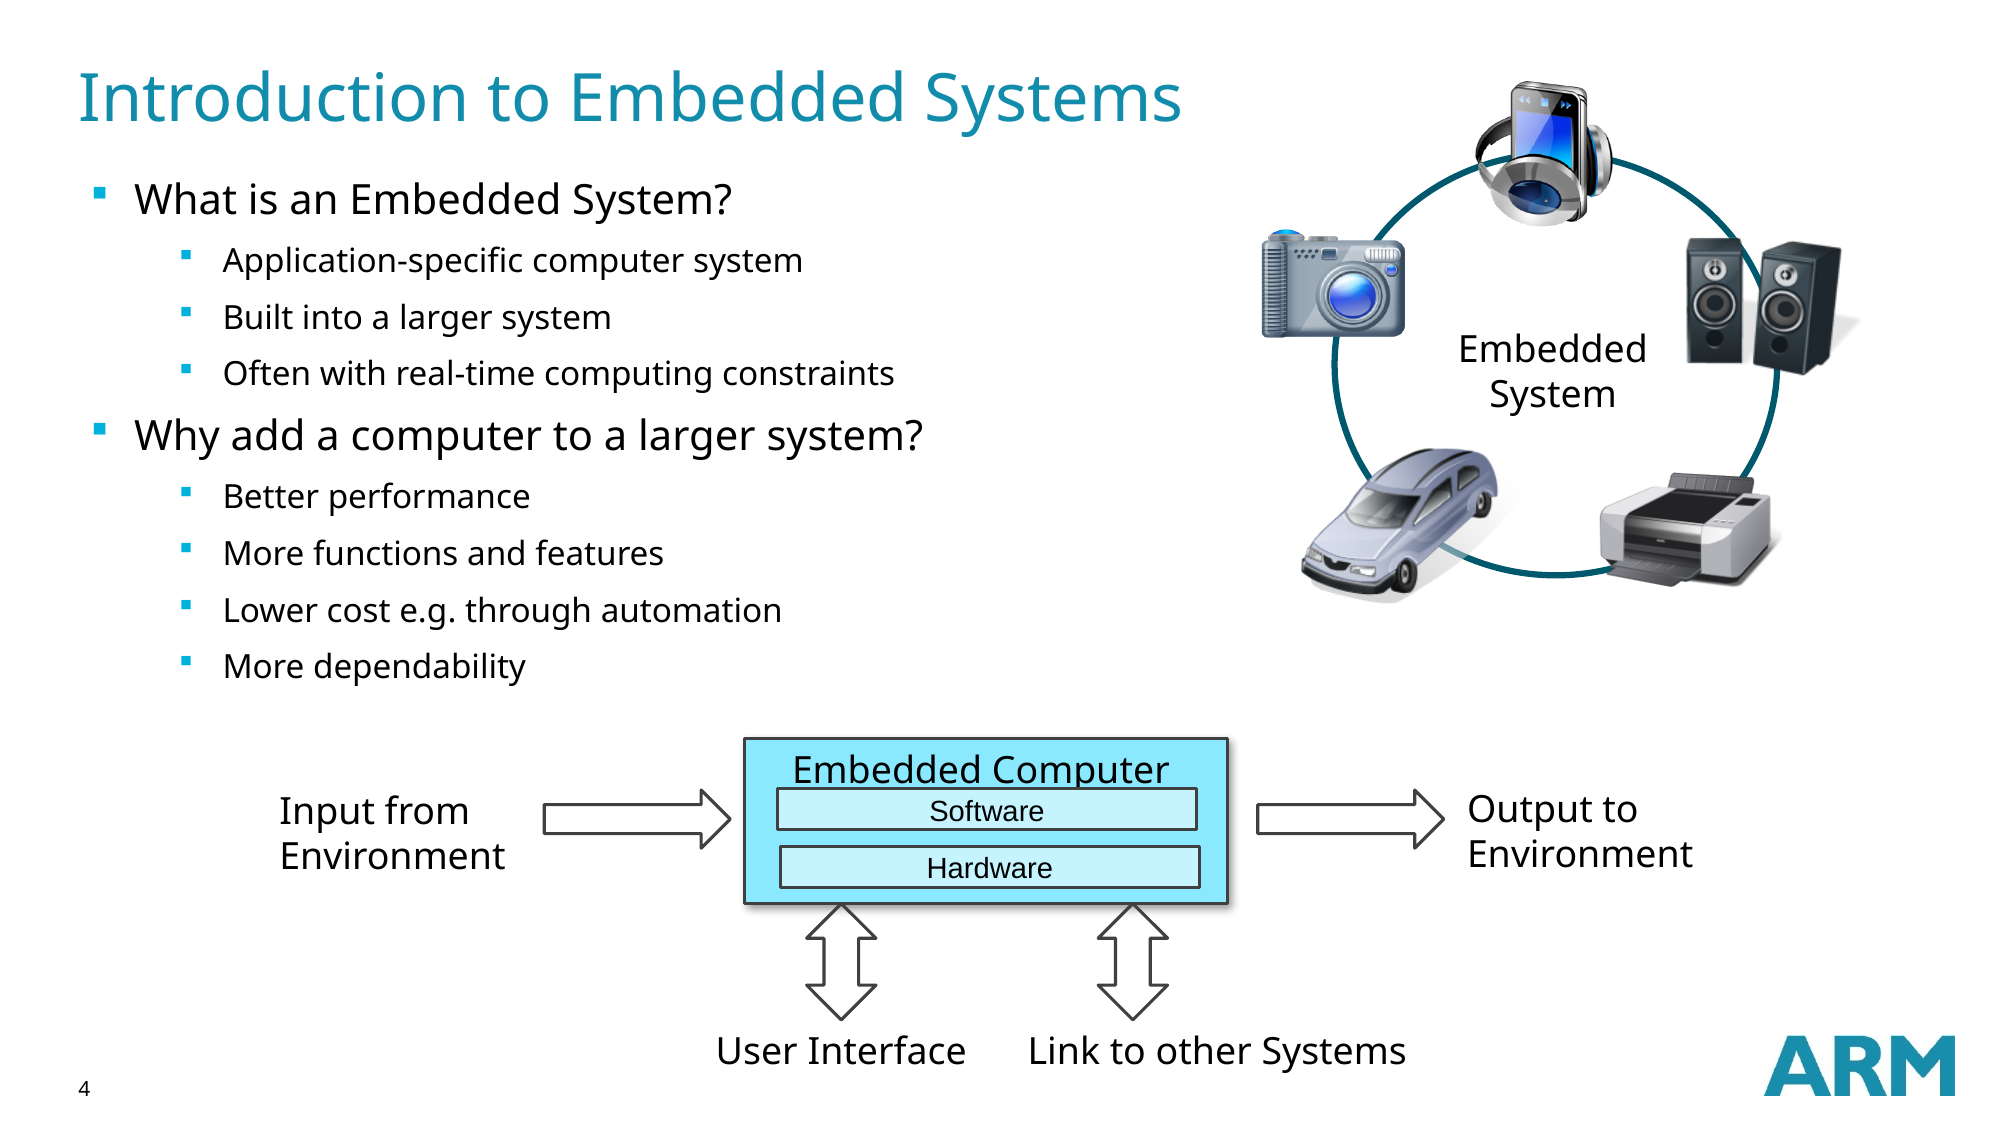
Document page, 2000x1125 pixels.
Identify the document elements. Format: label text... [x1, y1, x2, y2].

text_box Input from Environment [264, 779, 569, 885]
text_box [1248, 79, 1878, 642]
text_box [569, 790, 731, 849]
text_box [1257, 790, 1444, 849]
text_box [743, 737, 1228, 904]
text_box Link to other Systems [1007, 1019, 1428, 1080]
text_box User Interface [672, 1019, 1007, 1080]
text_box Output to Environment [1452, 777, 1869, 883]
picture [1763, 1035, 1955, 1096]
list What is an Embedded System? Application-specific computer system Built into a larger system Often with real-time computing constraints Why add a computer to a larger system? Better performance More functions and features Lower cost e.g. through automation More dependability [90, 172, 1228, 694]
title Introduction to Embedded Systems [78, 55, 1910, 150]
text_box [806, 916, 877, 1019]
text_box [1098, 916, 1168, 1019]
